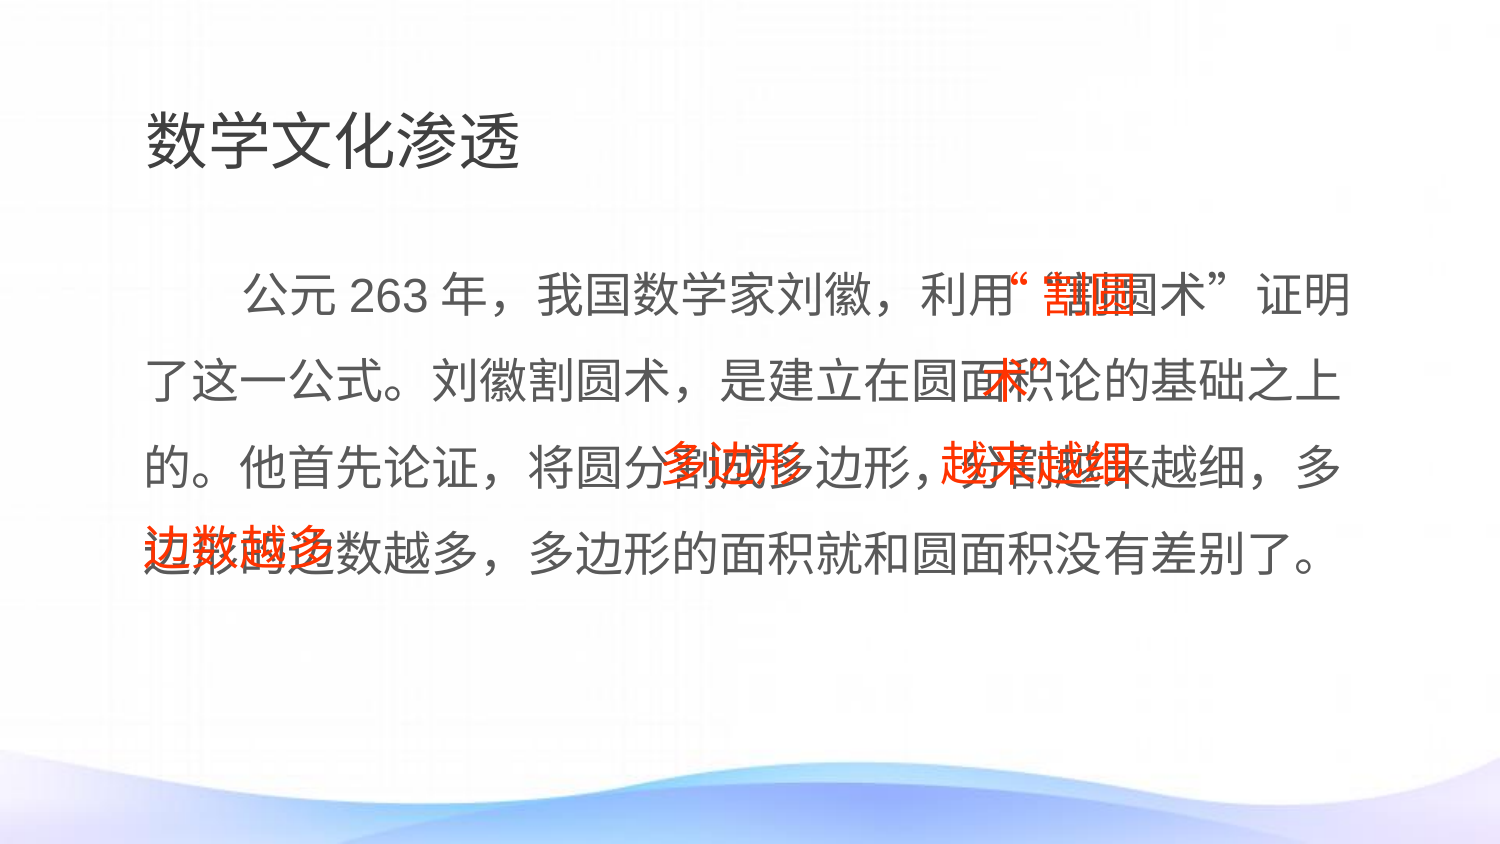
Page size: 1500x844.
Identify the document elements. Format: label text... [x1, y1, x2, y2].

text_box 数学文化渗透 [140, 98, 527, 180]
text_box 边数越多 [138, 485, 387, 578]
text_box 多边形 [654, 402, 903, 494]
text_box 越来越细 [935, 401, 1184, 494]
picture [0, 0, 1500, 844]
text_box “割圆术” [976, 233, 1225, 412]
text_box 公元263年，我国数学家刘徽，利用“割圆术”证明了这一公式。刘徽割圆术，是建立在圆面积论的基础之上的。他首先论证，将圆分割成多边形，分割越来越细，多边形的边数越多，多边形的面积就和圆面积没有差别了。 [138, 233, 1395, 584]
